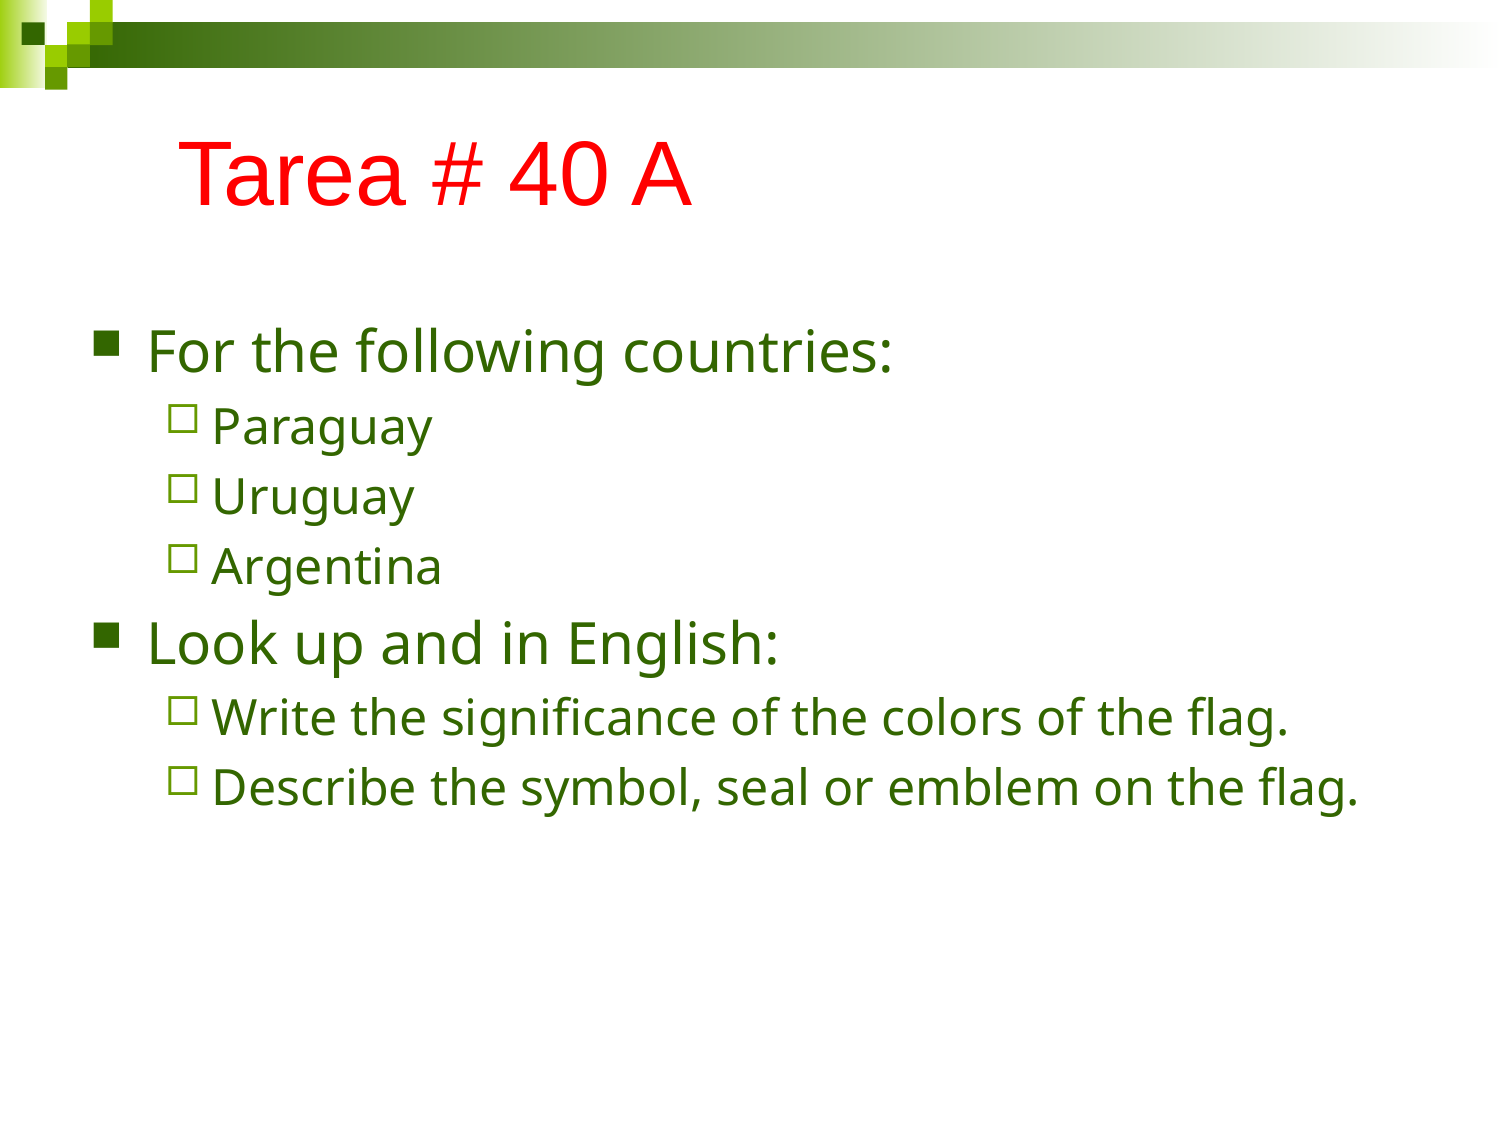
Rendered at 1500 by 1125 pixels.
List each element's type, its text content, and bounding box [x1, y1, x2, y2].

title Tarea # 40 A [162, 75, 1438, 263]
list For the following countries: Paraguay Uruguay Argentina Look up and in English: Write the significance of the colors of the flag. Describe the symbol, seal or emblem on the flag. [75, 224, 1425, 863]
